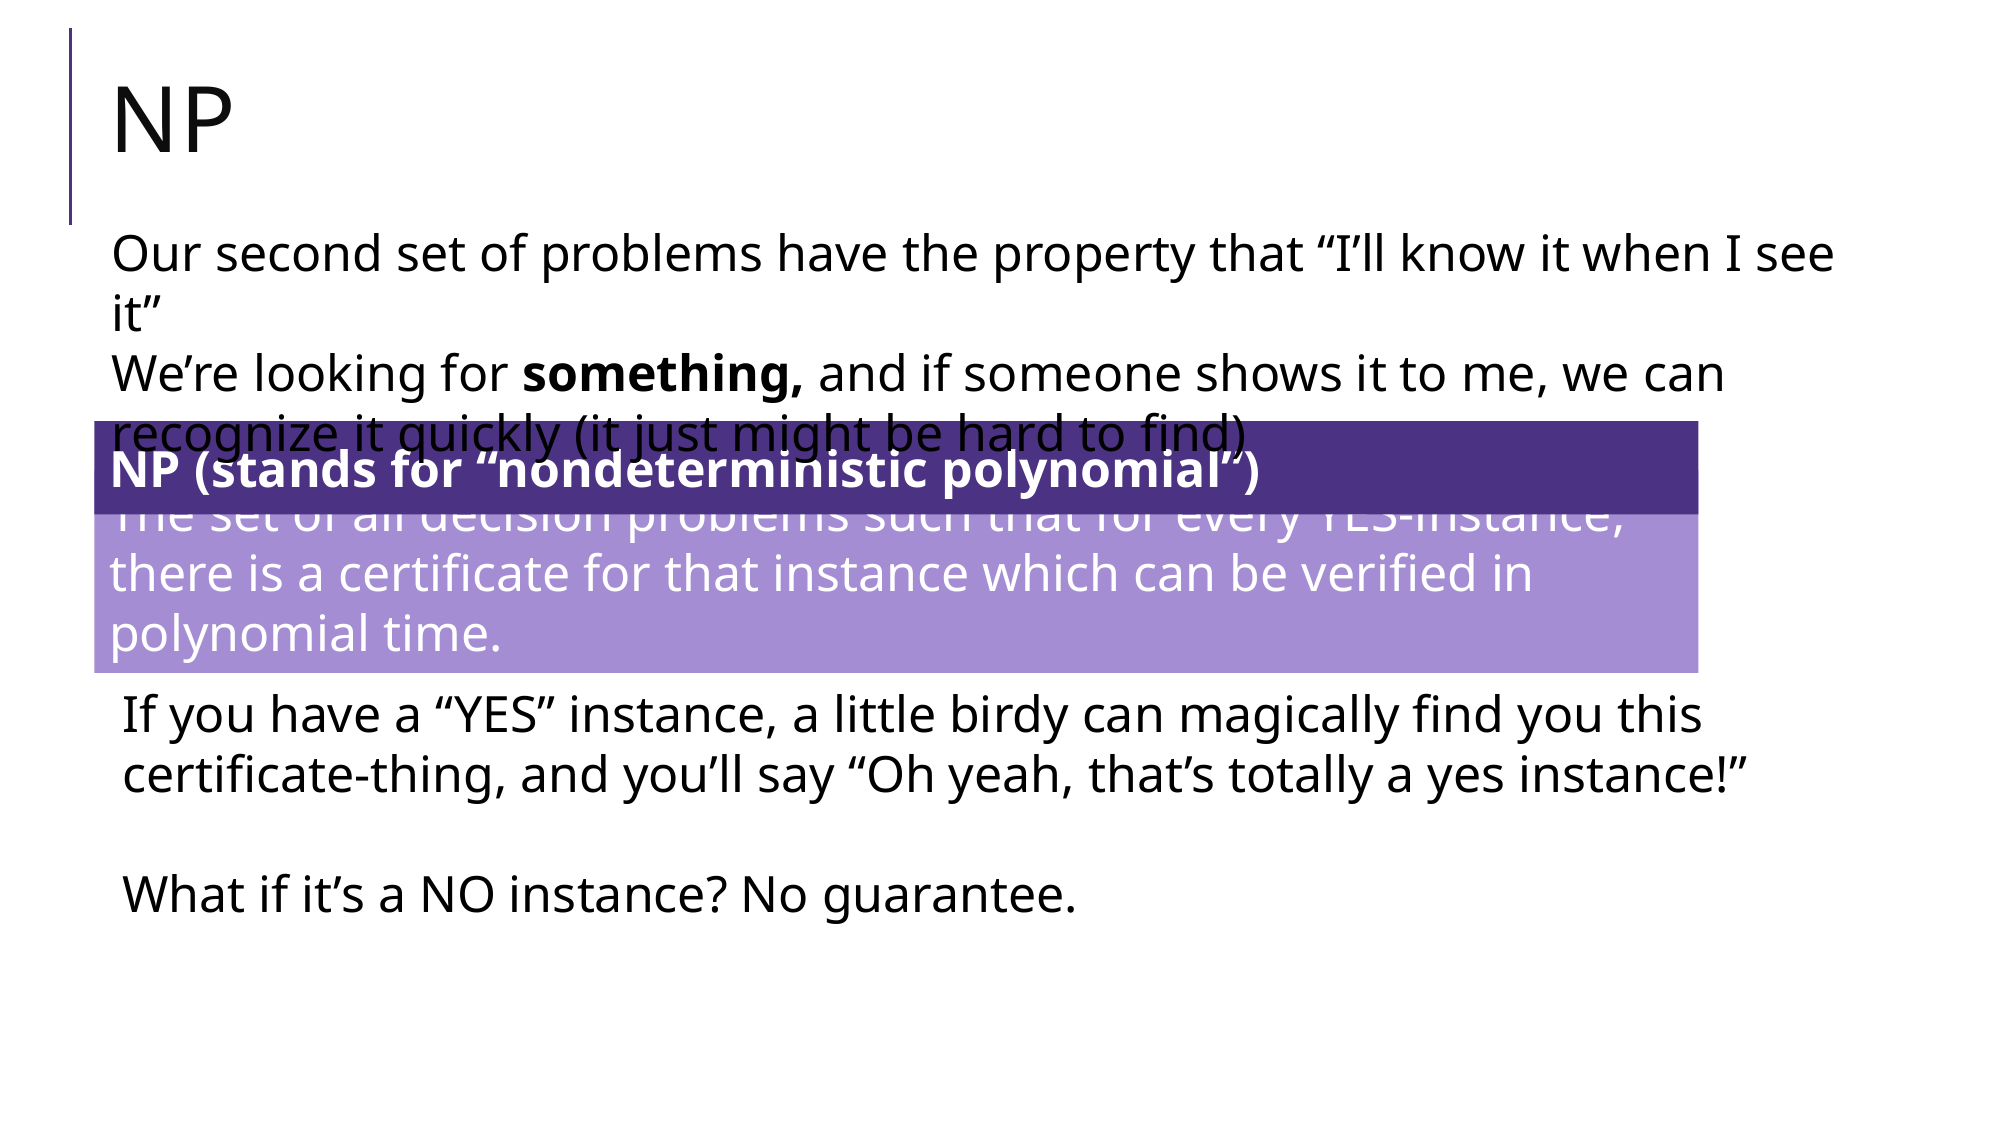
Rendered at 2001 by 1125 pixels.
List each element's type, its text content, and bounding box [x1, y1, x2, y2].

text_box Our second set of problems have the property that “I’ll know it when I see it” We’re looking for something, and if someone shows it to me, we can recognize it quickly (it just might be hard to find) [96, 213, 1906, 469]
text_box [94, 420, 1699, 674]
title NP [94, 43, 1930, 210]
text_box If you have a “YES” instance, a little birdy can magically find you this certificate-thing, and you’ll say “Oh yeah, that’s totally a yes instance!” What if it’s a NO instance? No guarantee. [107, 675, 1930, 931]
